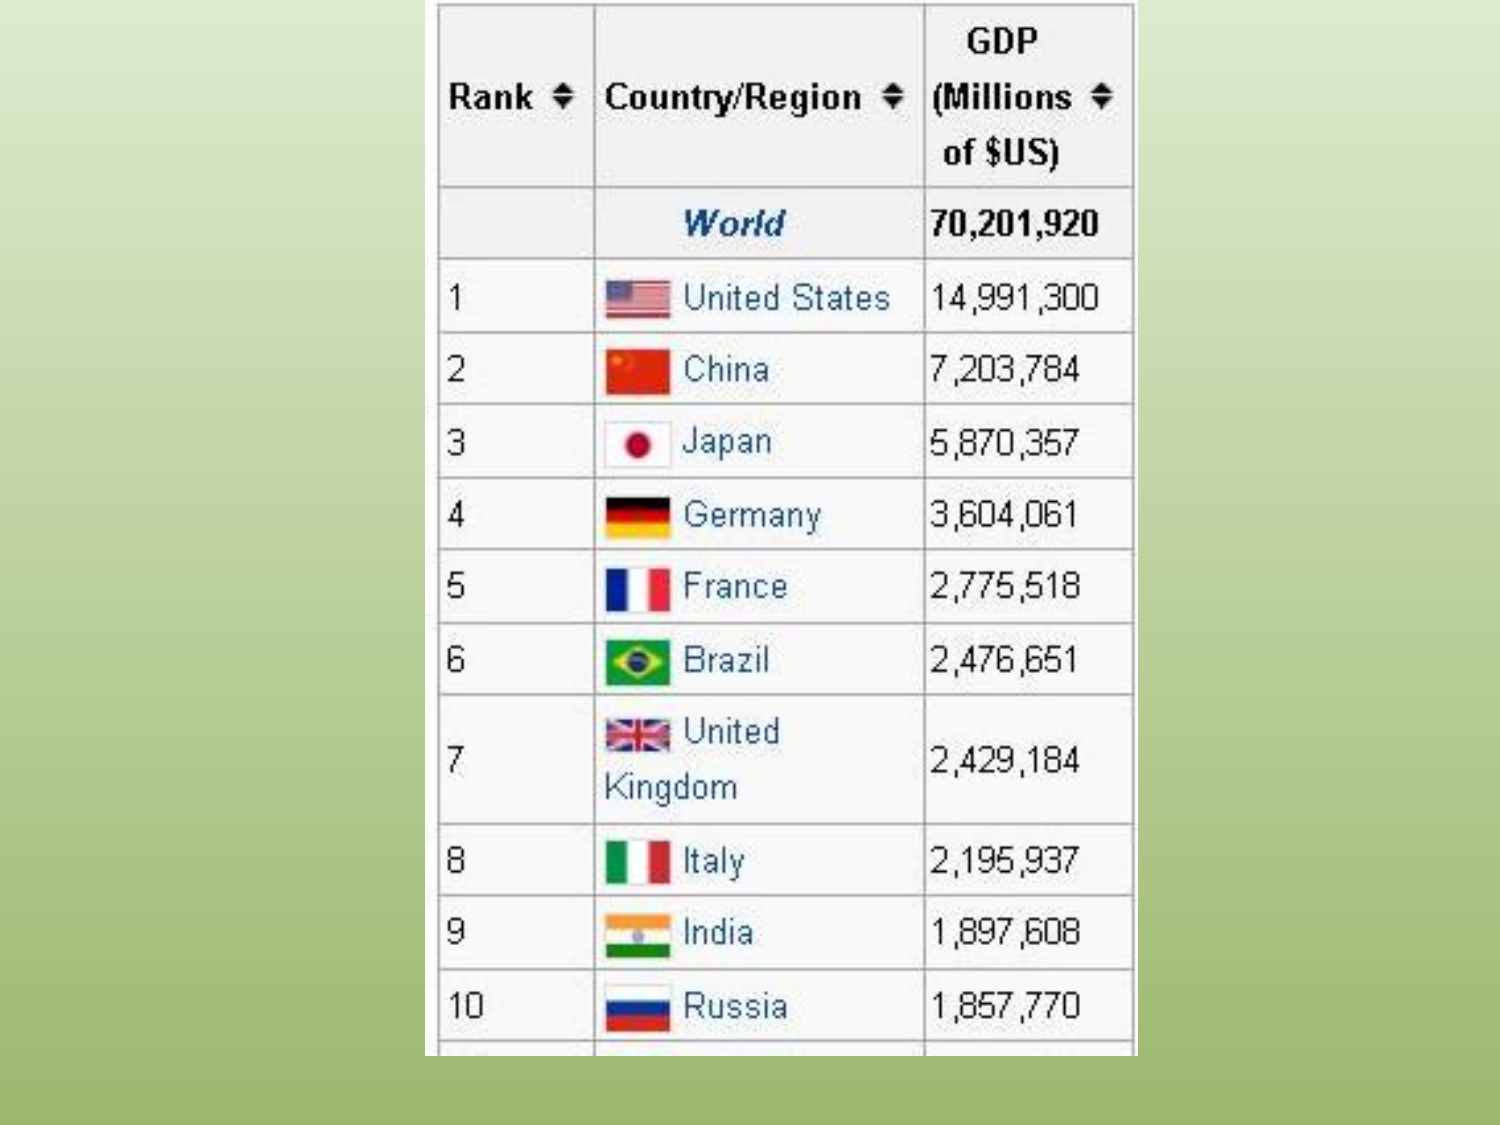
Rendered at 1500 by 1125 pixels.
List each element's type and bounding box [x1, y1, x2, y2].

picture [424, 0, 1138, 1056]
